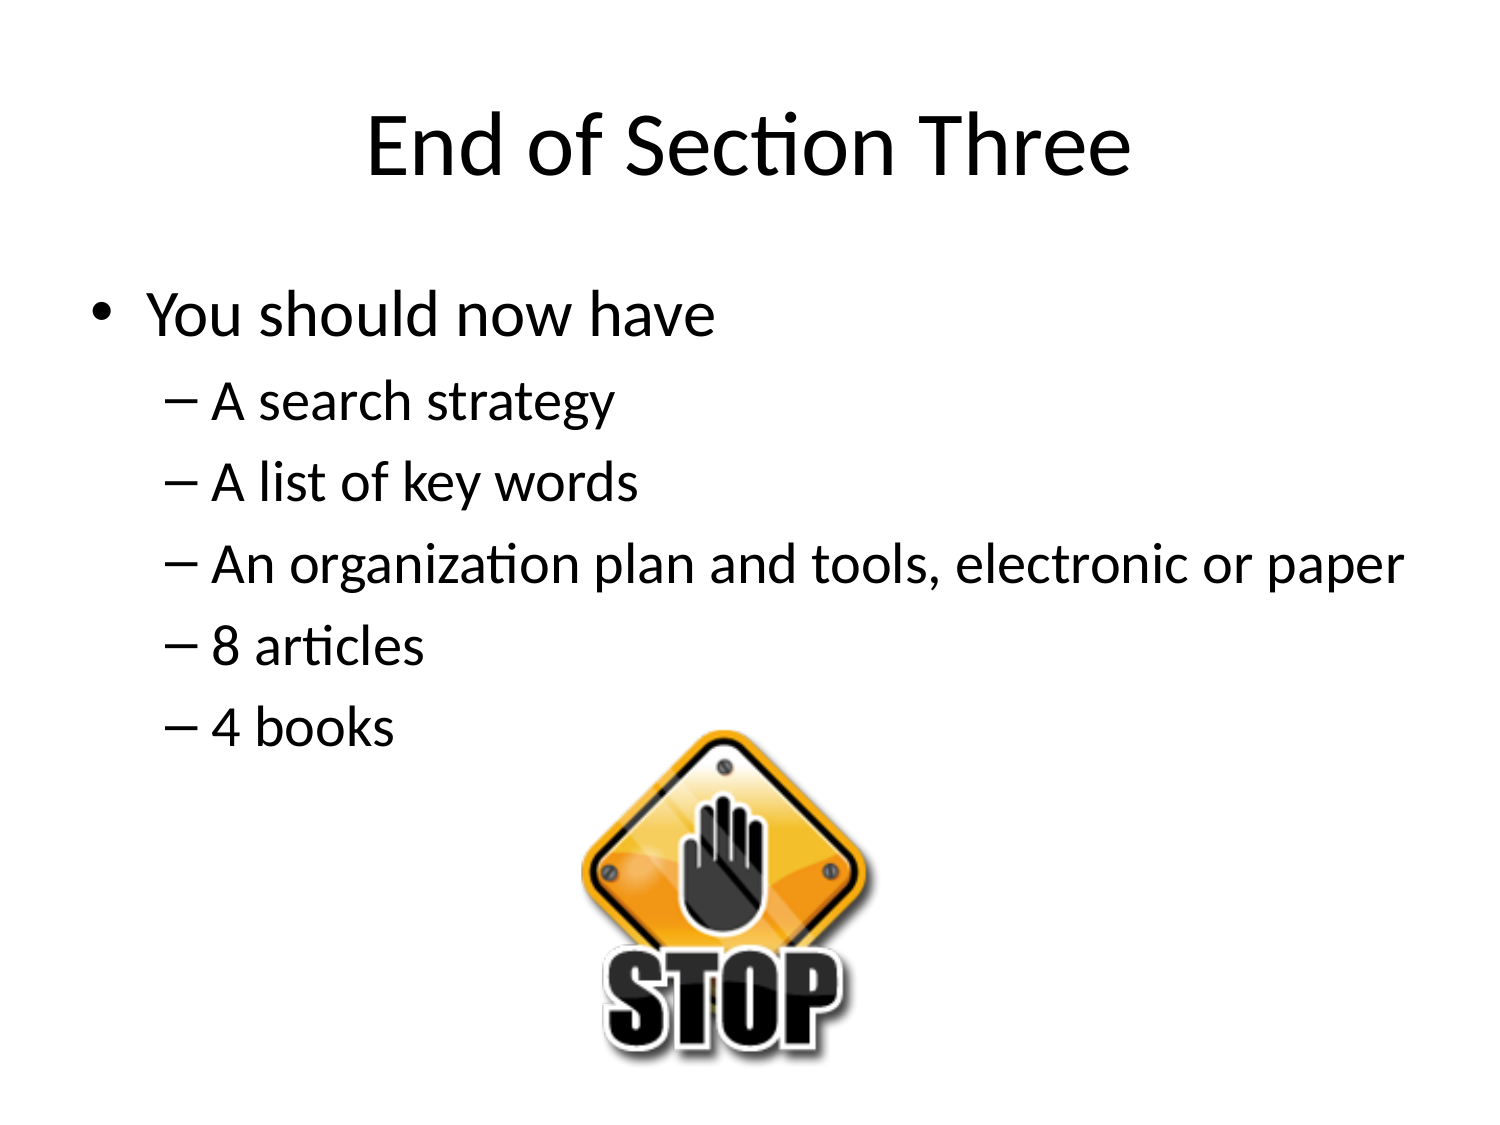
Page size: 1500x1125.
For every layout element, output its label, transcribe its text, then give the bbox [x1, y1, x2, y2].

list You should now have A search strategy A list of key words An organization plan and tools, electronic or paper 8 articles 4 books [75, 262, 1425, 1005]
picture [549, 724, 901, 1076]
title End of Section Three [75, 45, 1425, 233]
